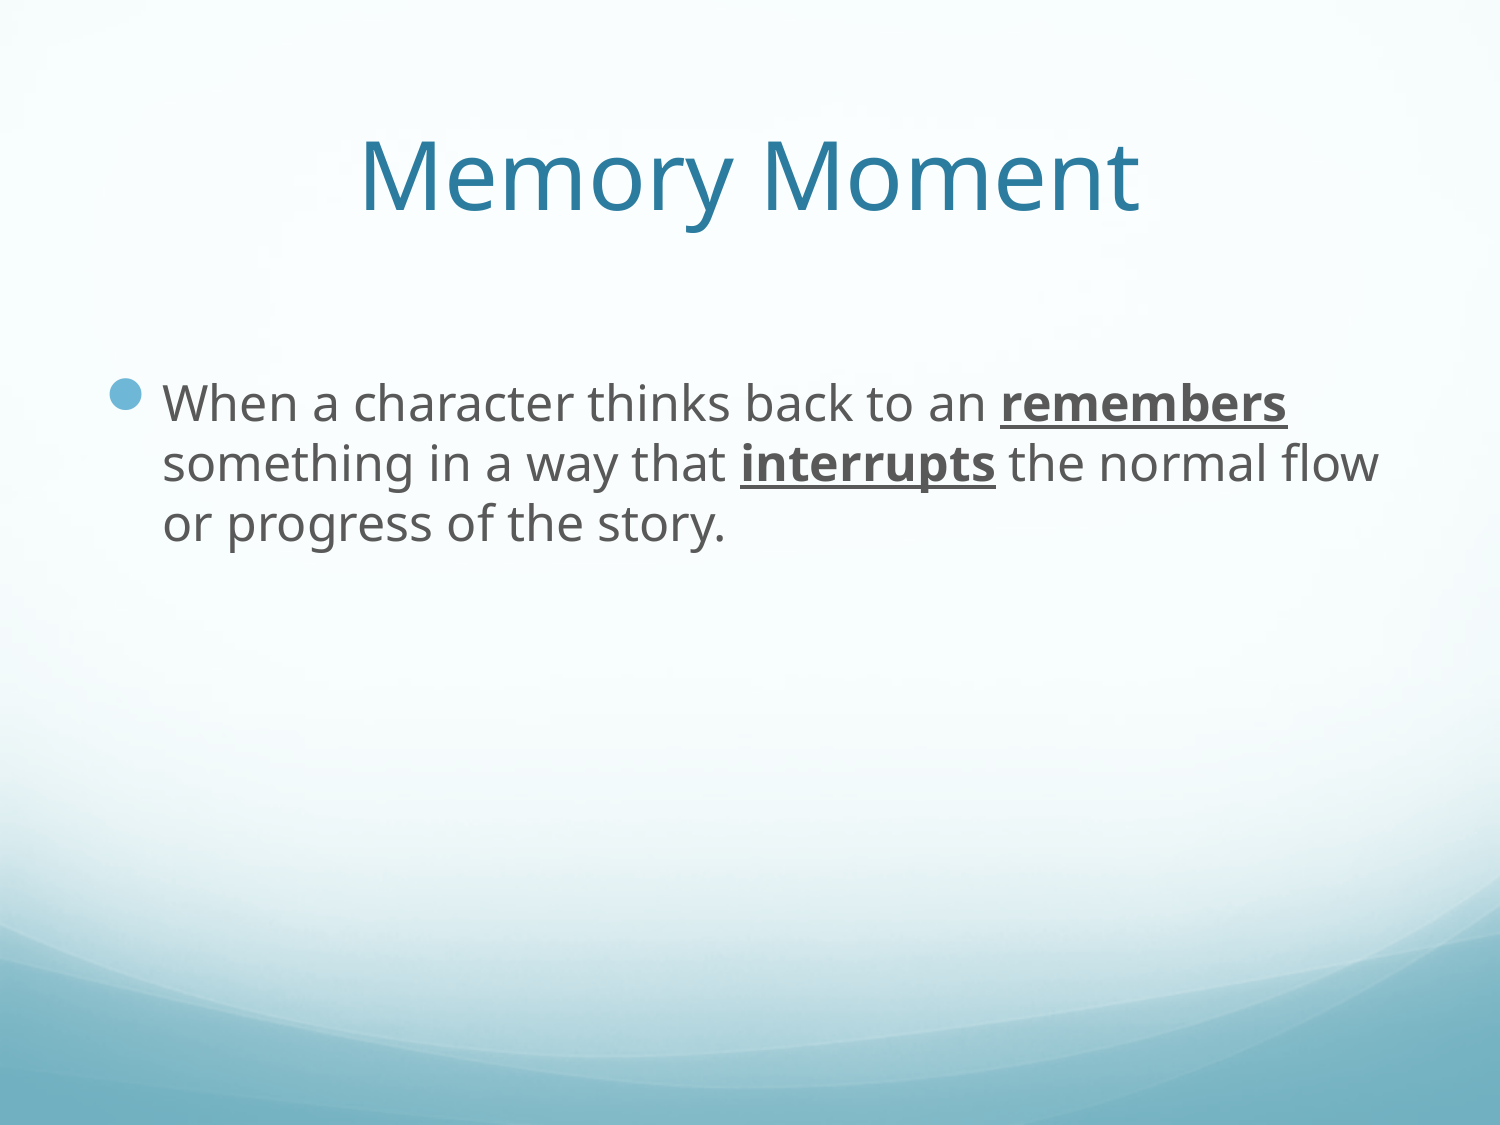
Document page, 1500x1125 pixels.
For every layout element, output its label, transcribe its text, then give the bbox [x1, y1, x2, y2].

list When a character thinks back to an remembers something in a way that interrupts the normal flow or progress of the story. [90, 262, 1410, 975]
title Memory Moment [90, 17, 1410, 237]
